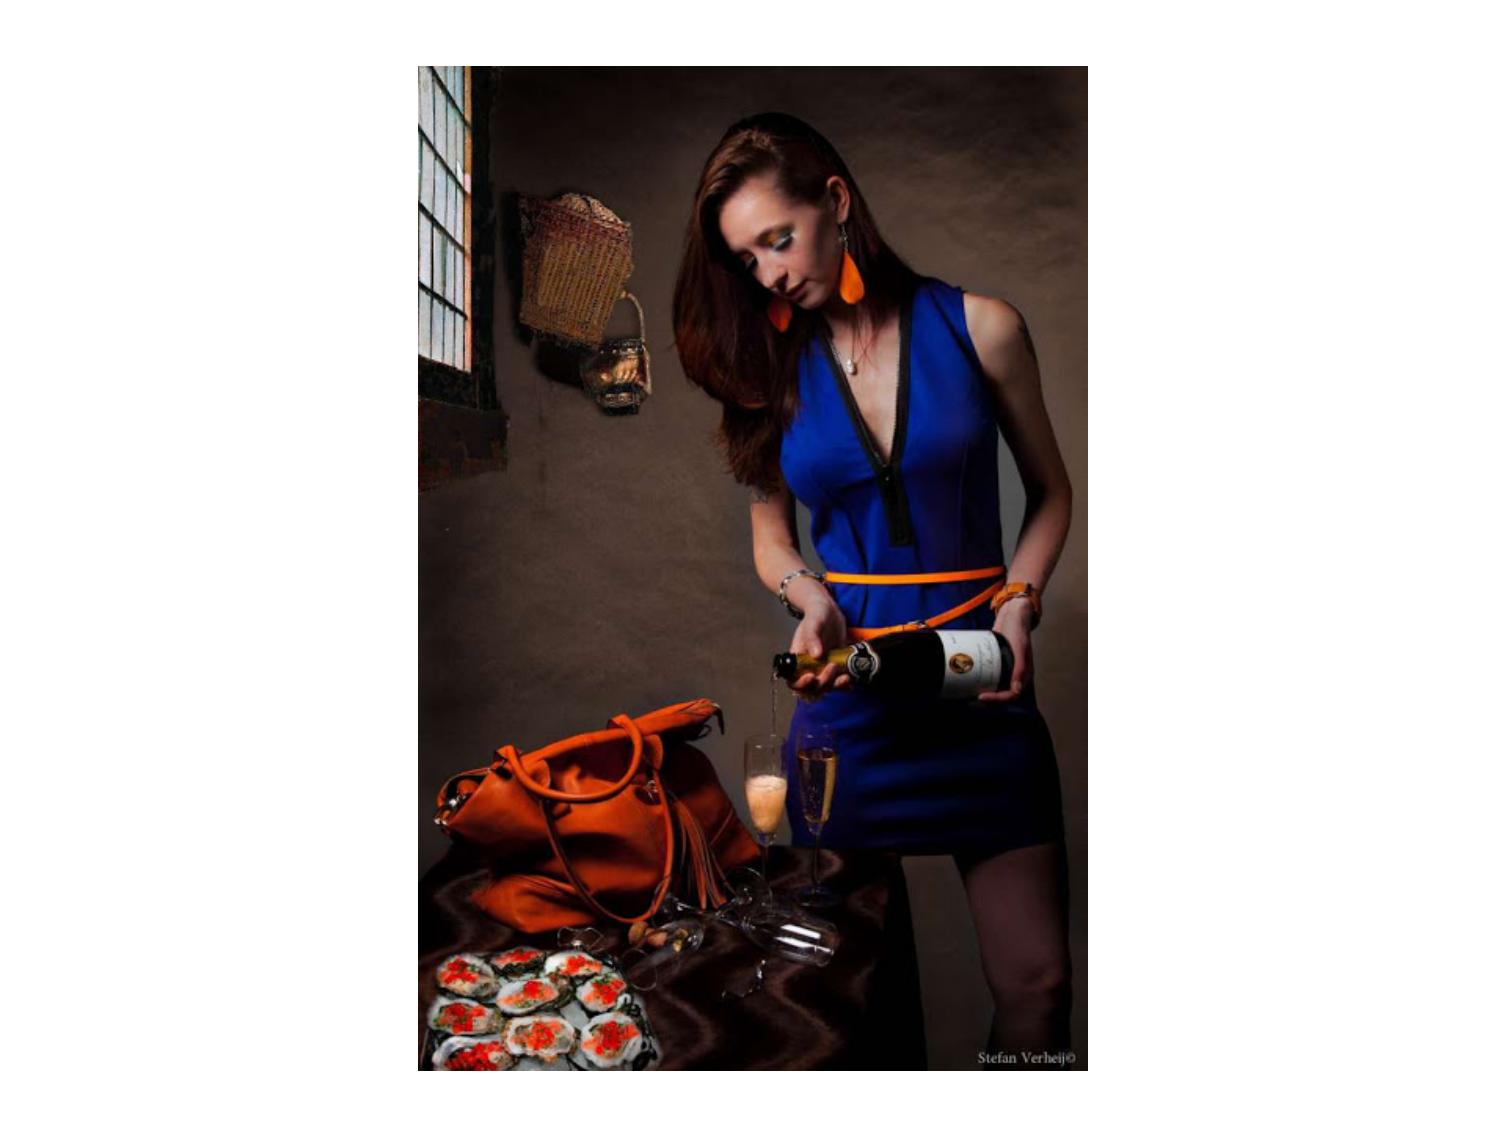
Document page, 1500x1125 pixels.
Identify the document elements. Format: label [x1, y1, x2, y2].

picture [417, 66, 1089, 1071]
